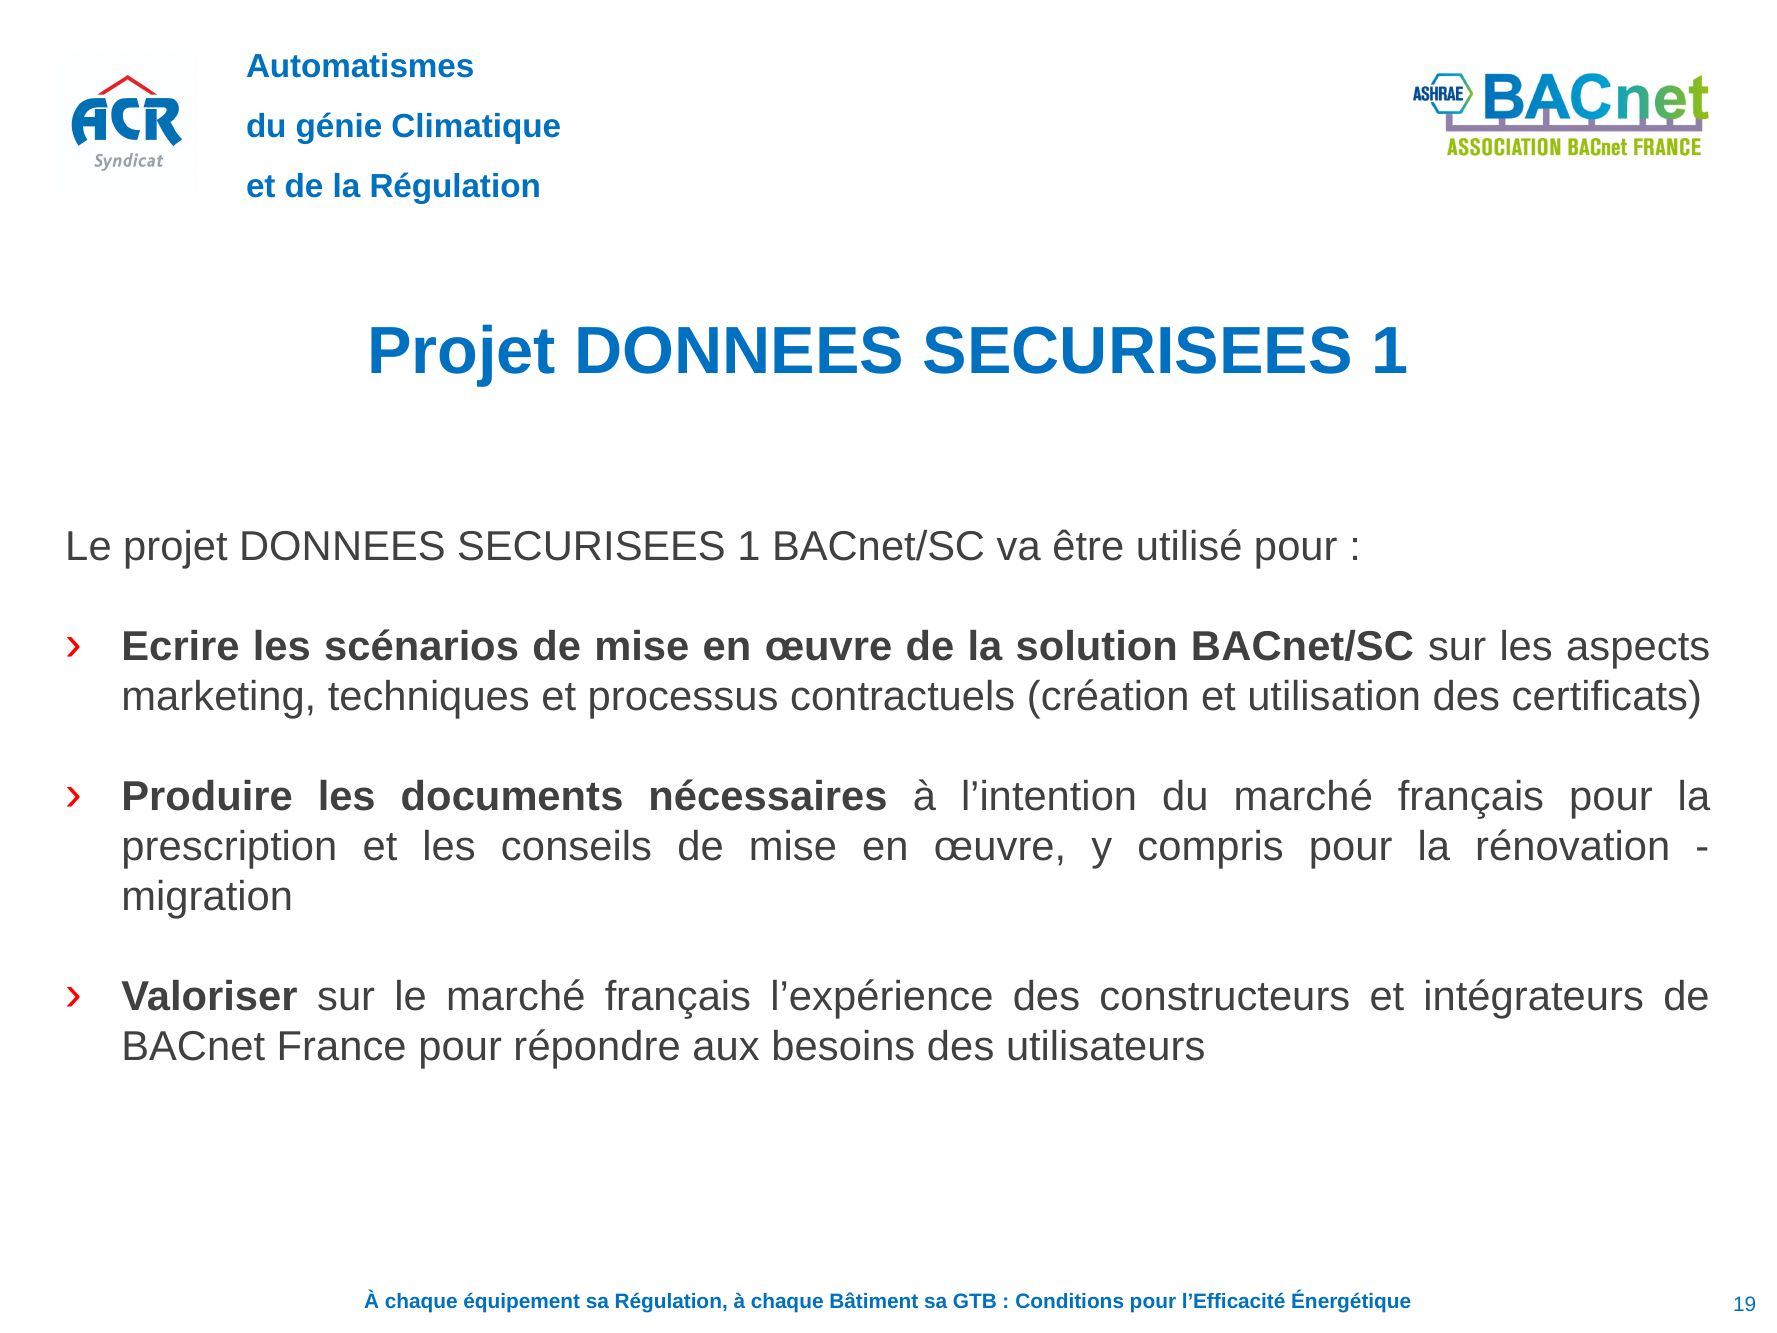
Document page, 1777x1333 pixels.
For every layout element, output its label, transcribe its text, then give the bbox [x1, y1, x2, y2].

text_box Projet DONNEES SECURISEES 1 [0, 250, 1776, 444]
picture [1407, 63, 1716, 162]
picture [55, 51, 198, 194]
text_box Le projet DONNEES SECURISEES 1 BACnet/SC va être utilisé pour : Ecrire les scénarios de mise en œuvre de la solution BACnet/SC sur les aspects marketing, techniques et processus contractuels (création et utilisation des certificats) Produire les documents nécessaires à l’intention du marché français pour la prescription et les conseils de mise en œuvre, y compris pour la rénovation - migration Valoriser sur le marché français l’expérience des constructeurs et intégrateurs de BACnet France pour répondre aux besoins des utilisateurs [50, 410, 1726, 1076]
